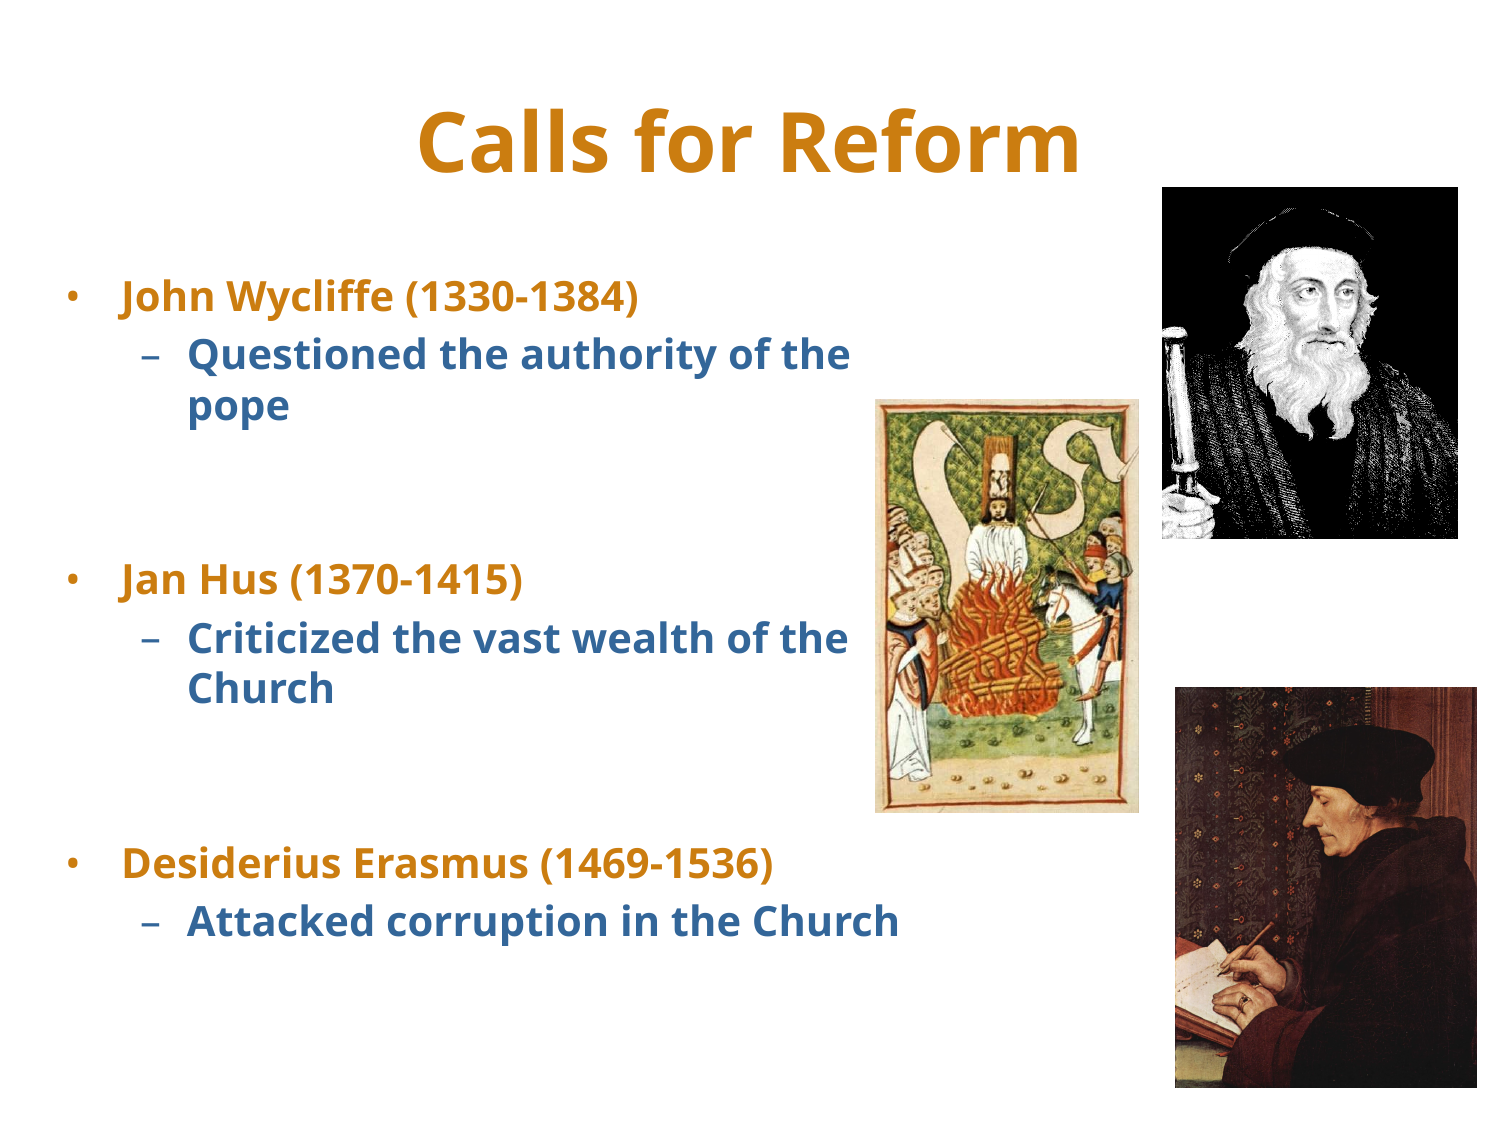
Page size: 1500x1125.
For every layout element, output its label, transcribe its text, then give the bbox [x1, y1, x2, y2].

picture [874, 399, 1139, 813]
picture [1174, 687, 1477, 1088]
picture [1162, 187, 1458, 539]
list John Wycliffe (1330-1384) Questioned the authority of the pope Jan Hus (1370-1415) Criticized the vast wealth of the Church Desiderius Erasmus (1469-1536) Attacked corruption in the Church [50, 262, 925, 1088]
title Calls for Reform [75, 45, 1425, 233]
